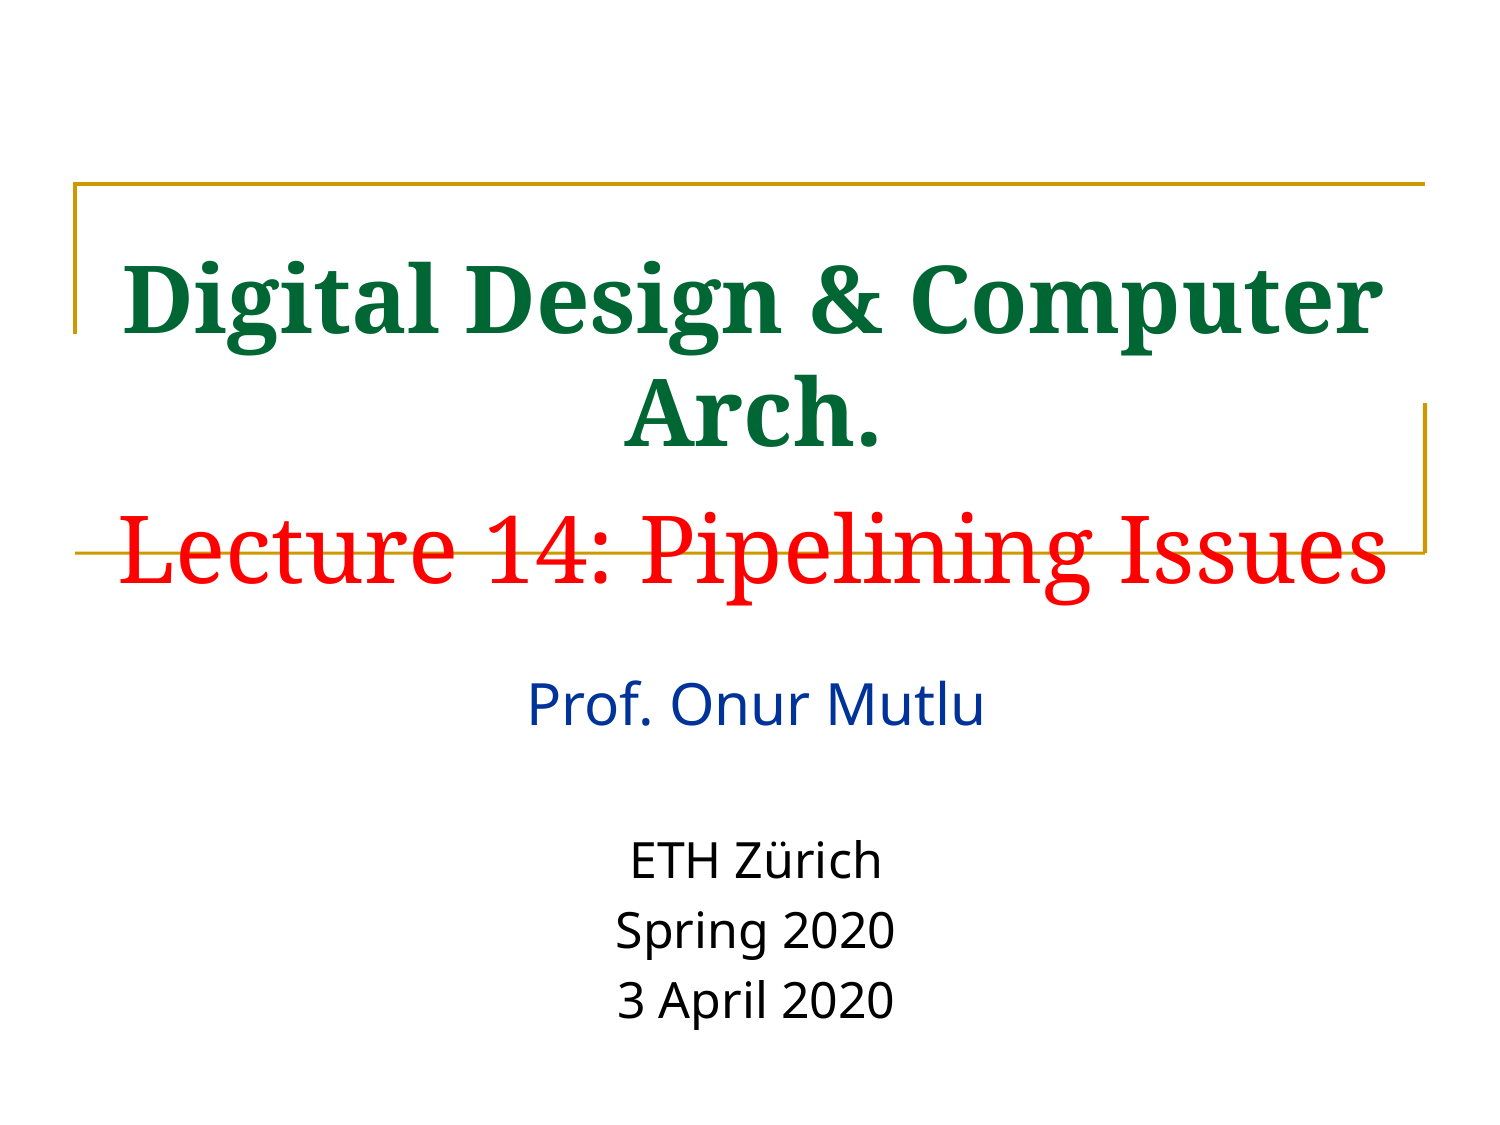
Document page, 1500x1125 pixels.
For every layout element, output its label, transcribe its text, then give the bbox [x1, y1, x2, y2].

subtitle Prof. Onur Mutlu ETH Zürich Spring 2020 3 April 2020 [112, 587, 1400, 1064]
title Digital Design & Computer Arch. Lecture 14: Pipelining Issues [62, 112, 1445, 395]
